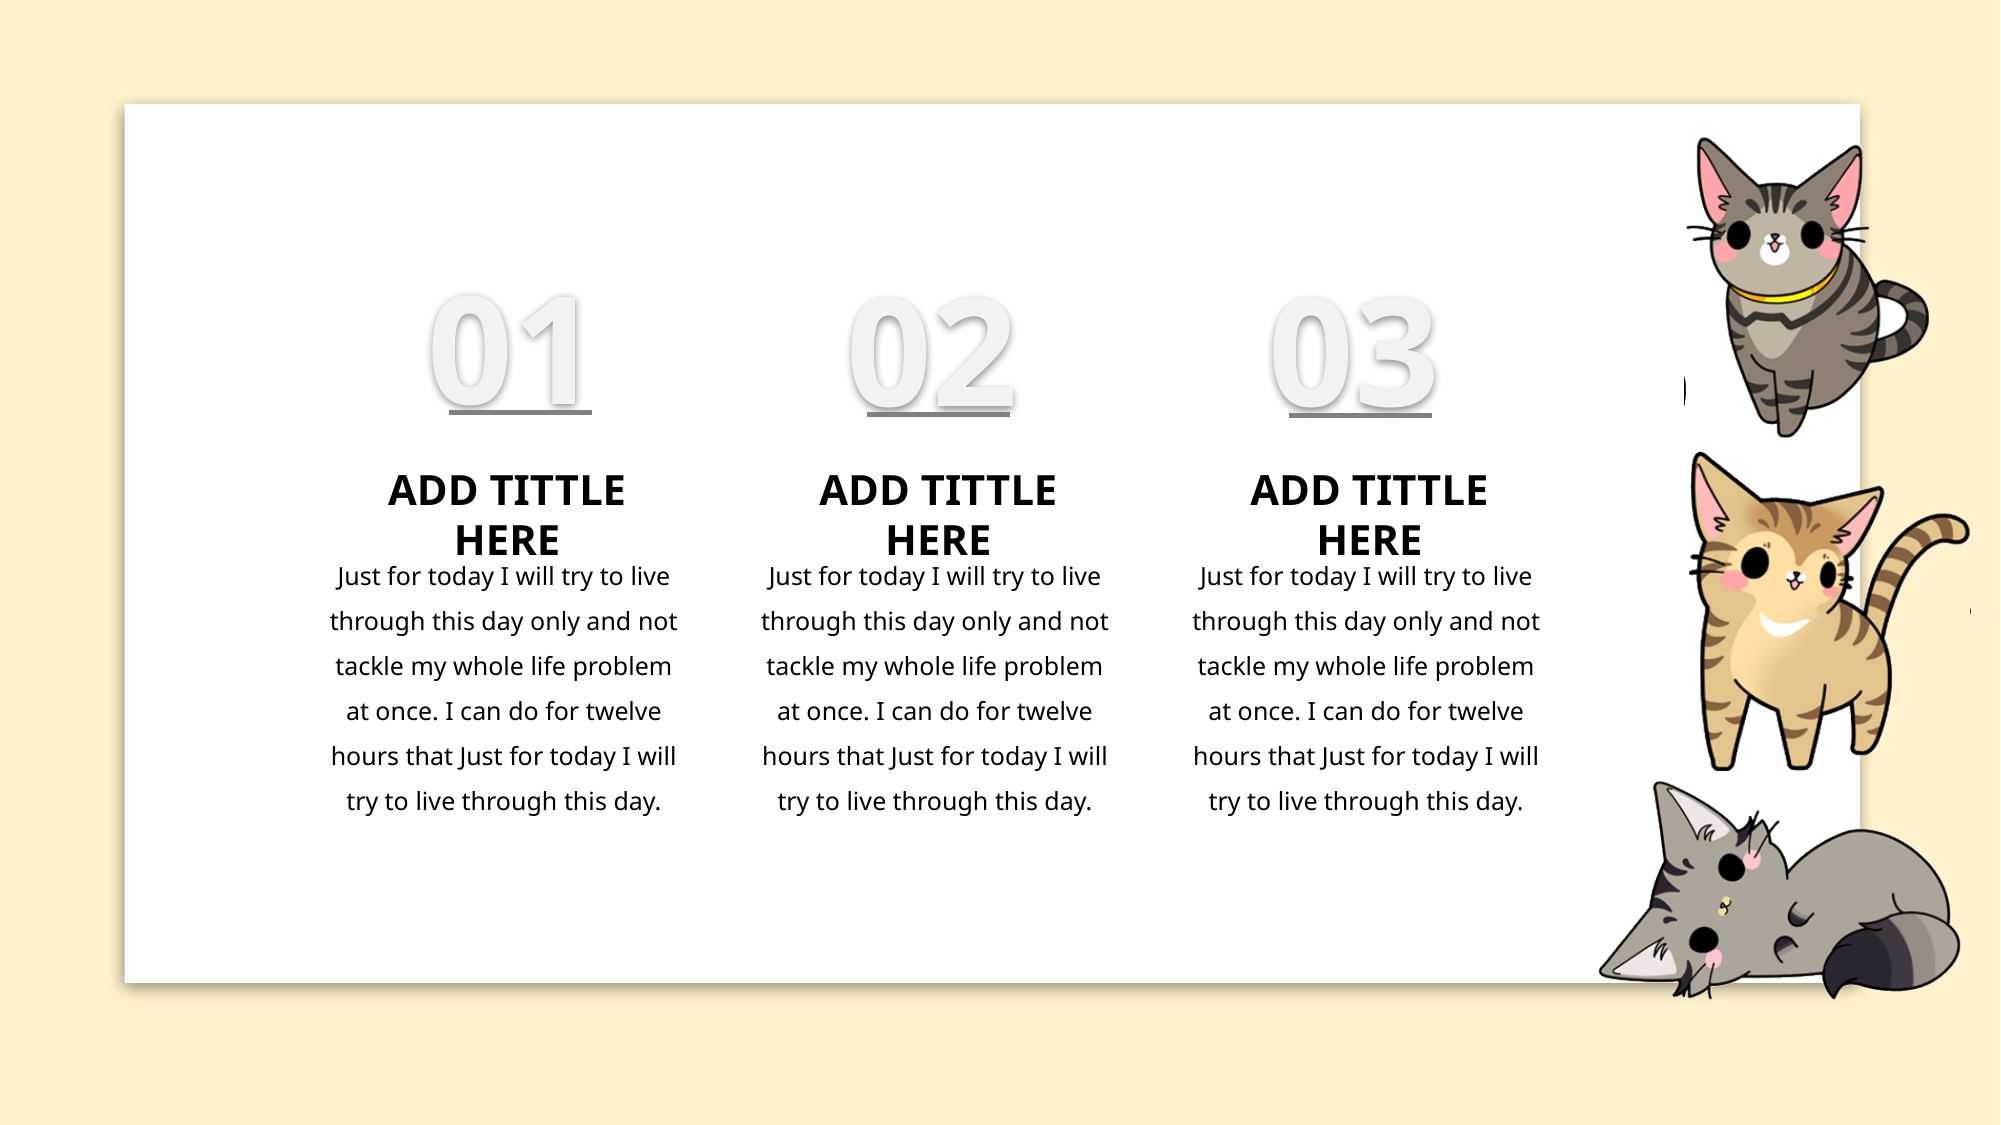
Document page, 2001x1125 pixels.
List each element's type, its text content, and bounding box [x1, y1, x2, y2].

text_box ADD TITTLE HERE [760, 456, 1117, 538]
picture [1580, 111, 1971, 1009]
text_box Just for today I will try to live through this day only and not tackle my whole life problem at once. I can do for twelve hours that Just for today I will try to live through this day. [1173, 538, 1560, 823]
text_box Just for today I will try to live through this day only and not tackle my whole life problem at once. I can do for twelve hours that Just for today I will try to live through this day. [742, 538, 1129, 823]
text_box 03 [1240, 249, 1469, 444]
text_box ADD TITTLE HERE [1191, 456, 1548, 538]
text_box [124, 103, 1861, 984]
text_box 01 [409, 246, 618, 442]
text_box Just for today I will try to live through this day only and not tackle my whole life problem at once. I can do for twelve hours that Just for today I will try to live through this day. [310, 538, 698, 823]
text_box ADD TITTLE HERE [329, 456, 686, 538]
text_box 02 [813, 249, 1052, 444]
